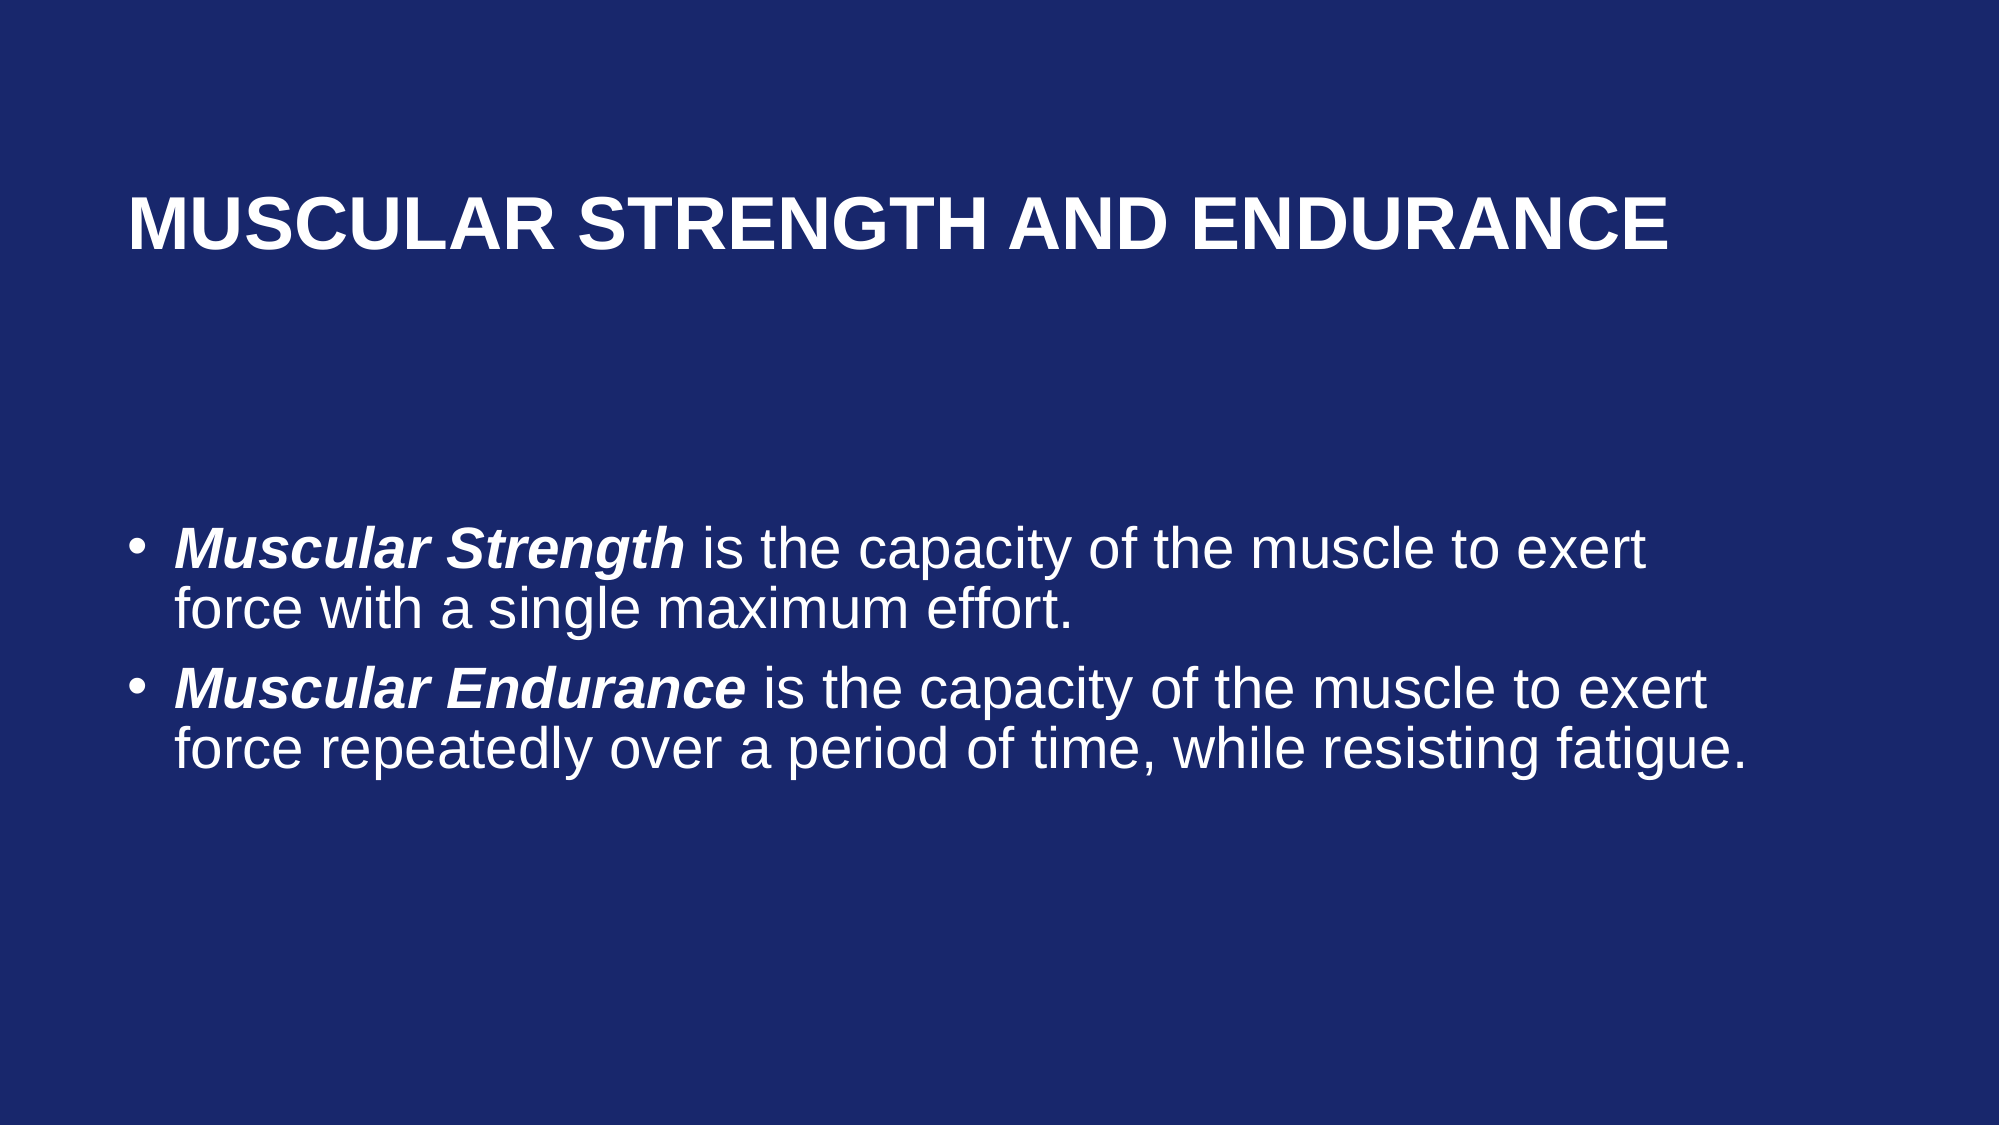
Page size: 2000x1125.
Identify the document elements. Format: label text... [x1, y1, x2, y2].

title Muscular Strength and endurance [112, 99, 1775, 339]
list Muscular Strength is the capacity of the muscle to exert force with a single maximum effort. Muscular Endurance is the capacity of the muscle to exert force repeatedly over a period of time, while resisting fatigue. [112, 351, 1775, 950]
